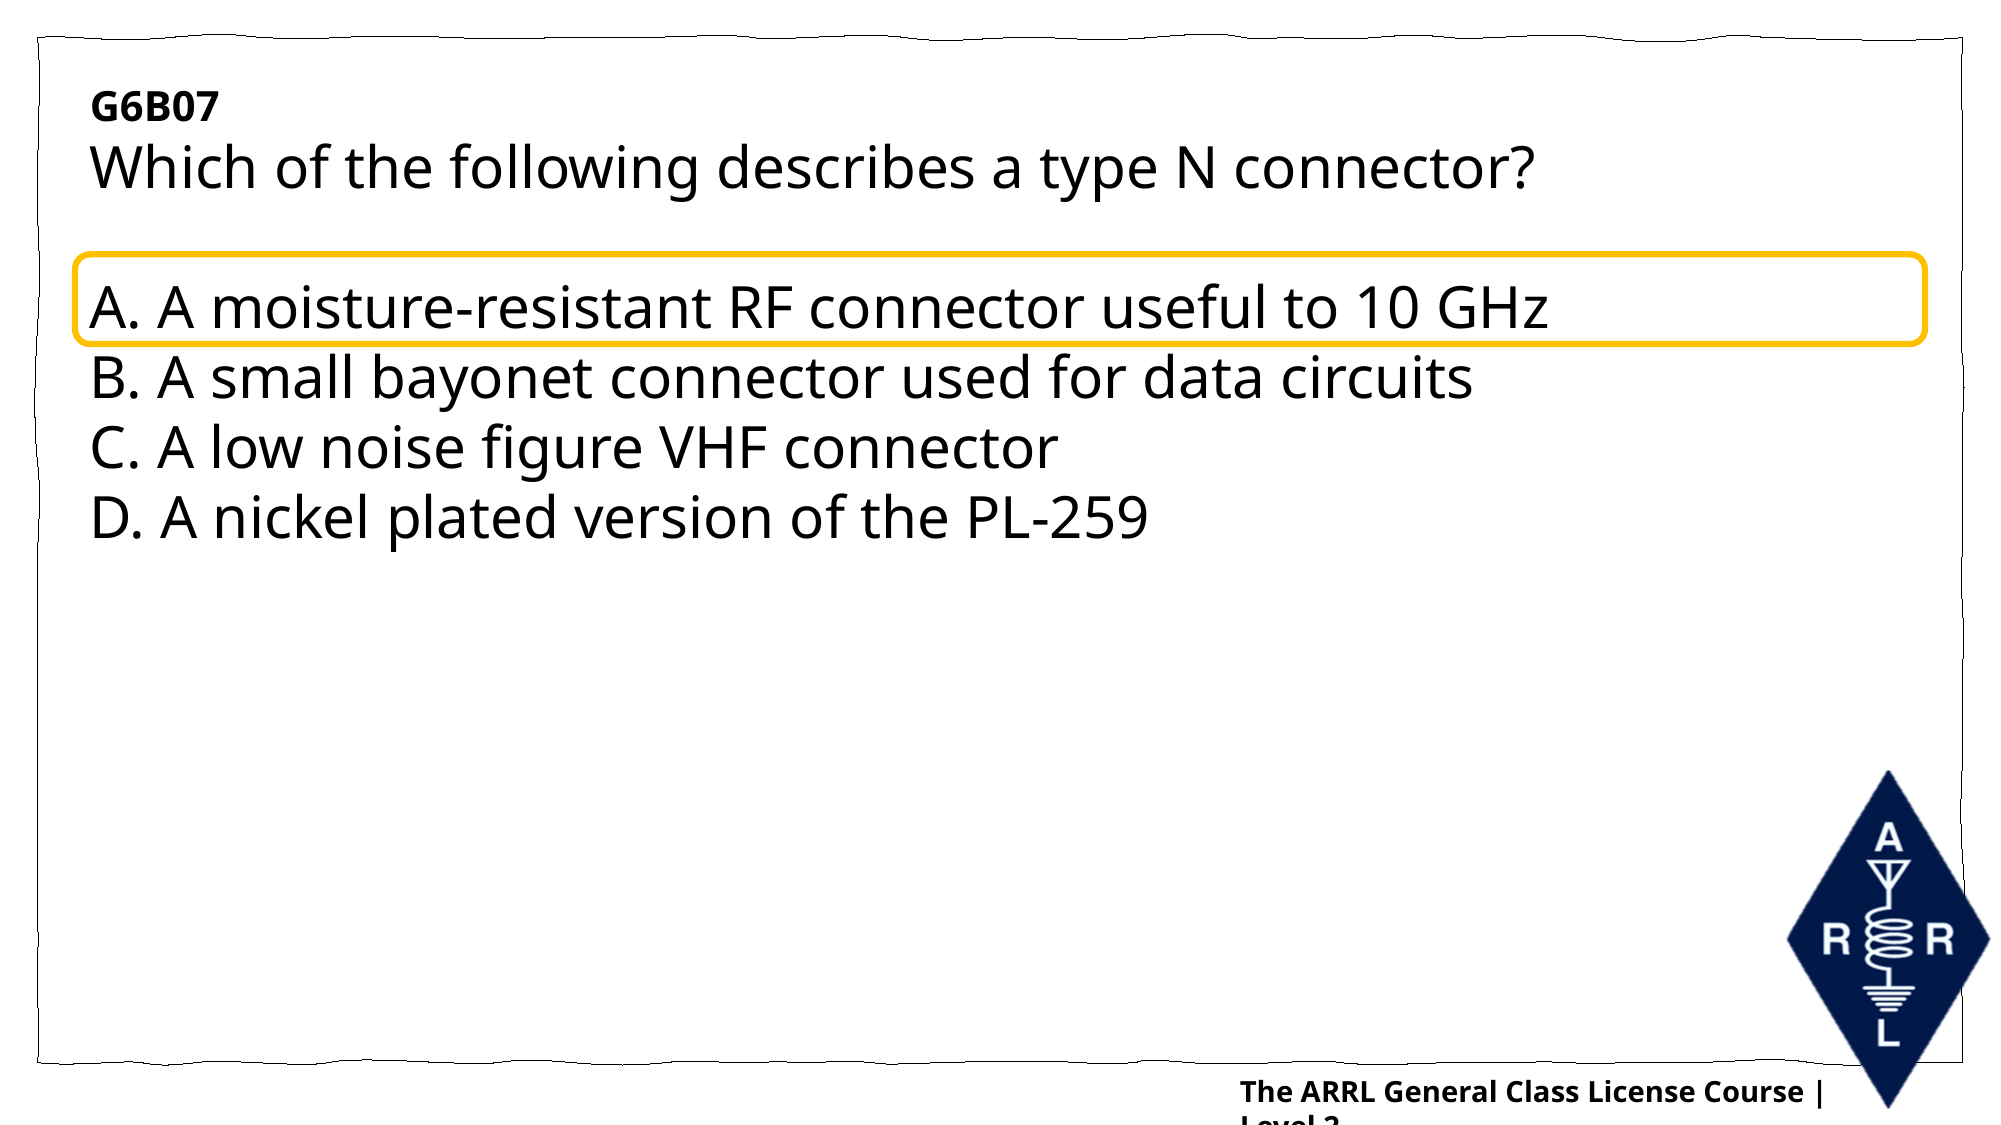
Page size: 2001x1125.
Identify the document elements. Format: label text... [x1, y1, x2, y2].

text_box [73, 253, 1927, 346]
text_box G6B07 Which of the following describes a type N connector? A. A moisture-resistant RF connector useful to 10 GHz B. A small bayonet connector used for data circuits C. A low noise figure VHF connector D. A nickel plated version of the PL-259 [75, 337, 1850, 558]
picture [1773, 752, 1999, 1125]
text_box G6B07 Which of the following describes a type N connector? A. A moisture-resistant RF connector useful to 10 GHz B. A small bayonet connector used for data circuits C. A low noise figure VHF connector D. A nickel plated version of the PL-259 [75, 72, 1850, 261]
